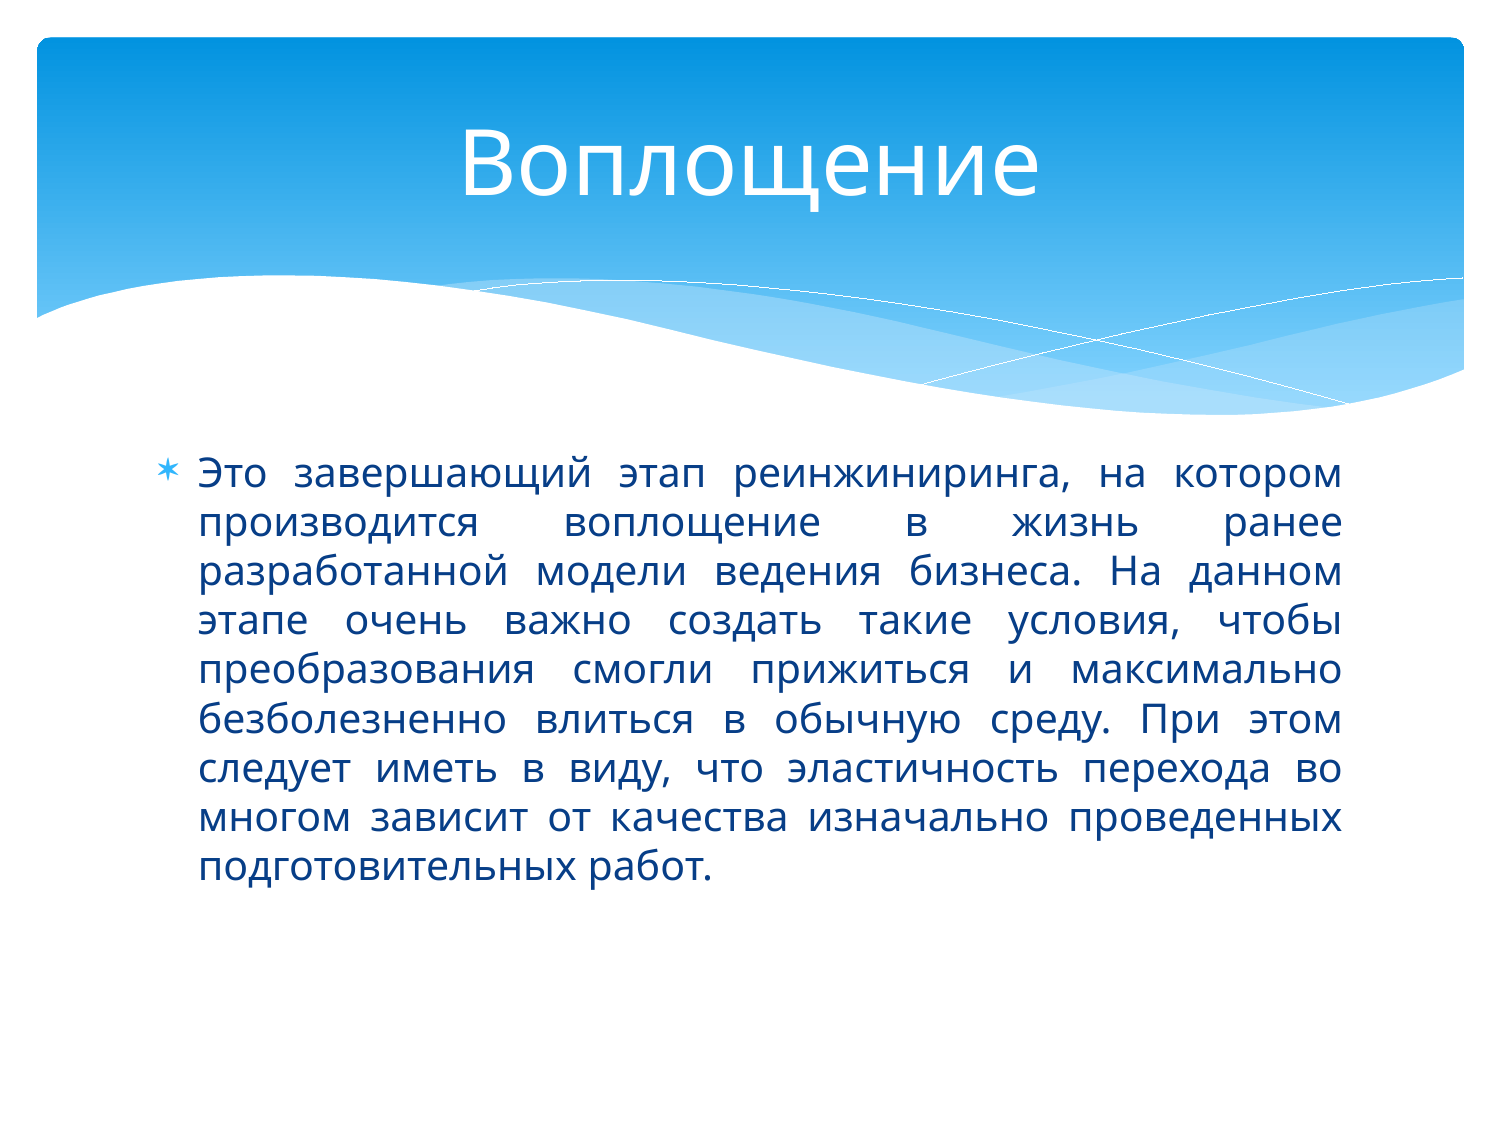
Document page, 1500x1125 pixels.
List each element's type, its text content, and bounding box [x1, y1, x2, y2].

title Воплощение [75, 55, 1425, 261]
list Это завершающий этап реинжиниринга, на котором производится воплощение в жизнь ранее разработанной модели ведения бизнеса. На данном этапе очень важно создать такие условия, чтобы преобразования смогли прижиться и максимально безболезненно влиться в обычную среду. При этом следует иметь в виду, что эластичность перехода во многом зависит от качества изначально проведенных подготовительных работ. [143, 438, 1359, 1005]
